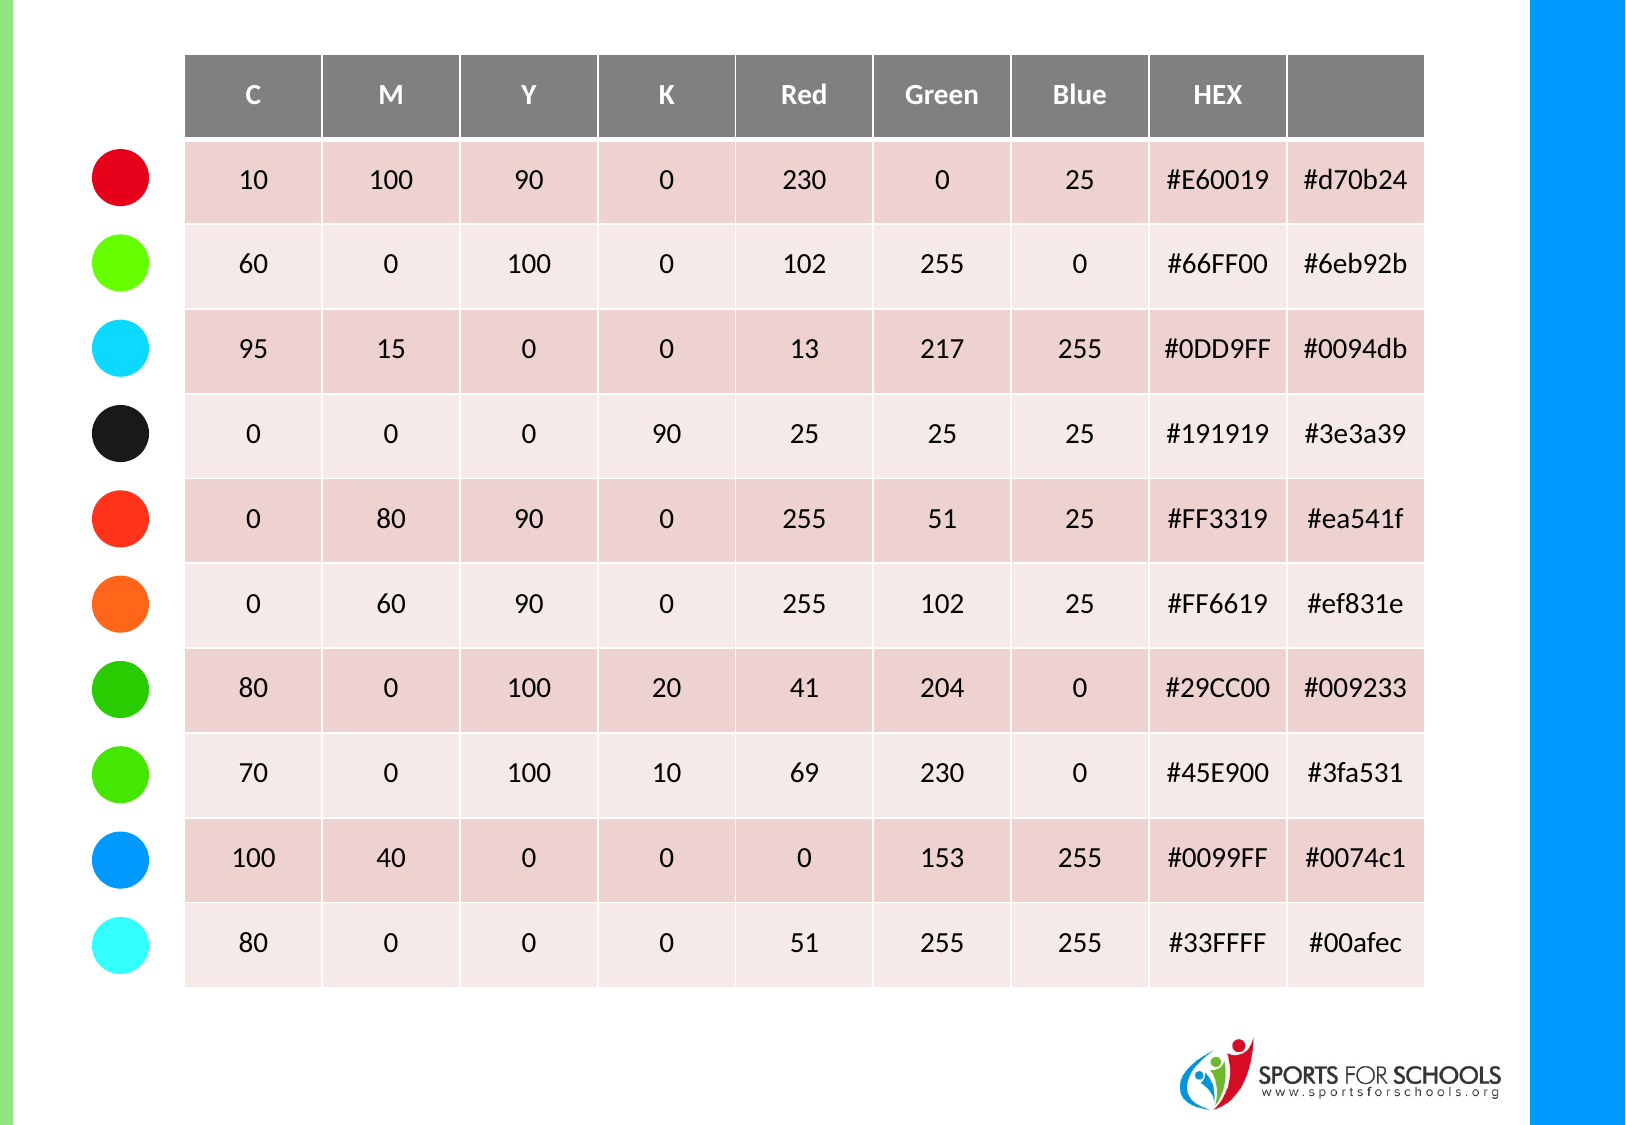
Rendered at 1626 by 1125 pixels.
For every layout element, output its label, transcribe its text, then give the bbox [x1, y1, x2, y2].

table_cell 217 [874, 310, 1010, 393]
table_cell 60 [323, 564, 459, 647]
table_cell 255 [874, 903, 1010, 987]
table_cell 100 [185, 819, 321, 902]
table_cell 25 [1012, 479, 1148, 562]
table_cell 20 [599, 649, 735, 732]
table_cell 90 [461, 479, 597, 562]
table_header [1288, 55, 1424, 137]
table_cell 15 [323, 310, 459, 393]
table_cell 0 [1012, 225, 1148, 308]
table_cell 102 [874, 564, 1010, 647]
table_cell 230 [736, 142, 872, 223]
table_header HEX [1150, 55, 1286, 137]
table_cell #6eb92b [1288, 225, 1424, 308]
table_header Red [736, 55, 872, 137]
table_cell #0094db [1288, 310, 1424, 393]
table_cell 25 [1012, 142, 1148, 223]
table_cell #d70b24 [1288, 142, 1424, 223]
table_cell 0 [599, 903, 735, 987]
text_box [88, 572, 153, 637]
table_cell #0099FF [1150, 819, 1286, 902]
table_cell 0 [185, 395, 321, 478]
table_cell #009233 [1288, 649, 1424, 732]
table_header M [323, 55, 459, 137]
table_cell 0 [1012, 734, 1148, 817]
table_cell 230 [874, 734, 1010, 817]
table_cell 102 [736, 225, 872, 308]
table_cell #66FF00 [1150, 225, 1286, 308]
table_header C [185, 55, 321, 137]
table_cell #ef831e [1288, 564, 1424, 647]
table_cell 80 [323, 479, 459, 562]
table_cell 0 [323, 225, 459, 308]
table_cell 90 [461, 142, 597, 223]
table_cell 40 [323, 819, 459, 902]
table_cell 0 [461, 395, 597, 478]
table_cell 204 [874, 649, 1010, 732]
table_header Y [461, 55, 597, 137]
text_box [88, 401, 153, 466]
table_cell 100 [461, 734, 597, 817]
table_cell 51 [874, 479, 1010, 562]
table_cell 100 [461, 649, 597, 732]
table_cell #0074c1 [1288, 819, 1424, 902]
table_cell 25 [874, 395, 1010, 478]
table_cell 0 [461, 310, 597, 393]
text_box [88, 316, 153, 381]
table_cell 0 [1012, 649, 1148, 732]
table_cell 25 [736, 395, 872, 478]
table_cell 255 [874, 225, 1010, 308]
table_cell #FF6619 [1150, 564, 1286, 647]
table_cell 90 [599, 395, 735, 478]
table_cell 153 [874, 819, 1010, 902]
table_cell 0 [599, 142, 735, 223]
table_cell 41 [736, 649, 872, 732]
table_header Green [874, 55, 1010, 137]
table_cell 95 [185, 310, 321, 393]
table_cell 25 [1012, 395, 1148, 478]
table_cell 100 [461, 225, 597, 308]
table_cell 0 [599, 819, 735, 902]
table_cell #33FFFF [1150, 903, 1286, 987]
text_box [88, 486, 153, 551]
text_box [88, 657, 153, 722]
text_box [88, 145, 153, 210]
table_header K [599, 55, 735, 137]
table_cell #E60019 [1150, 142, 1286, 223]
table_cell 0 [461, 903, 597, 987]
table_cell 255 [1012, 819, 1148, 902]
text_box [88, 742, 153, 807]
text_box [88, 913, 153, 978]
table_cell #00afec [1288, 903, 1424, 987]
table_cell 60 [185, 225, 321, 308]
text_box [88, 230, 153, 295]
table_cell #29CC00 [1150, 649, 1286, 732]
table_cell #3e3a39 [1288, 395, 1424, 478]
table_cell 0 [185, 564, 321, 647]
table_cell 255 [736, 479, 872, 562]
table_cell 13 [736, 310, 872, 393]
table_cell #191919 [1150, 395, 1286, 478]
table_cell #0DD9FF [1150, 310, 1286, 393]
table_cell #3fa531 [1288, 734, 1424, 817]
table_cell 80 [185, 649, 321, 732]
table_cell 0 [599, 310, 735, 393]
table_cell 25 [1012, 564, 1148, 647]
table_cell 80 [185, 903, 321, 987]
table_cell 10 [185, 142, 321, 223]
table_cell 0 [185, 479, 321, 562]
table_header Blue [1012, 55, 1148, 137]
table_cell 0 [874, 142, 1010, 223]
table_cell #45E900 [1150, 734, 1286, 817]
table_cell 0 [461, 819, 597, 902]
table_cell 100 [323, 142, 459, 223]
table_cell #ea541f [1288, 479, 1424, 562]
table_cell 0 [323, 649, 459, 732]
table_cell 90 [461, 564, 597, 647]
table_cell 0 [736, 819, 872, 902]
table_cell #FF3319 [1150, 479, 1286, 562]
table_cell 70 [185, 734, 321, 817]
table_cell 10 [599, 734, 735, 817]
table_cell 0 [599, 564, 735, 647]
table_cell 255 [1012, 310, 1148, 393]
table_cell 0 [323, 734, 459, 817]
table_cell 51 [736, 903, 872, 987]
picture [1155, 1023, 1525, 1123]
text_box [88, 828, 153, 893]
table_cell 69 [736, 734, 872, 817]
table_cell 255 [736, 564, 872, 647]
table_cell 0 [323, 903, 459, 987]
table_cell 0 [599, 479, 735, 562]
table_cell 0 [599, 225, 735, 308]
table_cell 255 [1012, 903, 1148, 987]
table_cell 0 [323, 395, 459, 478]
